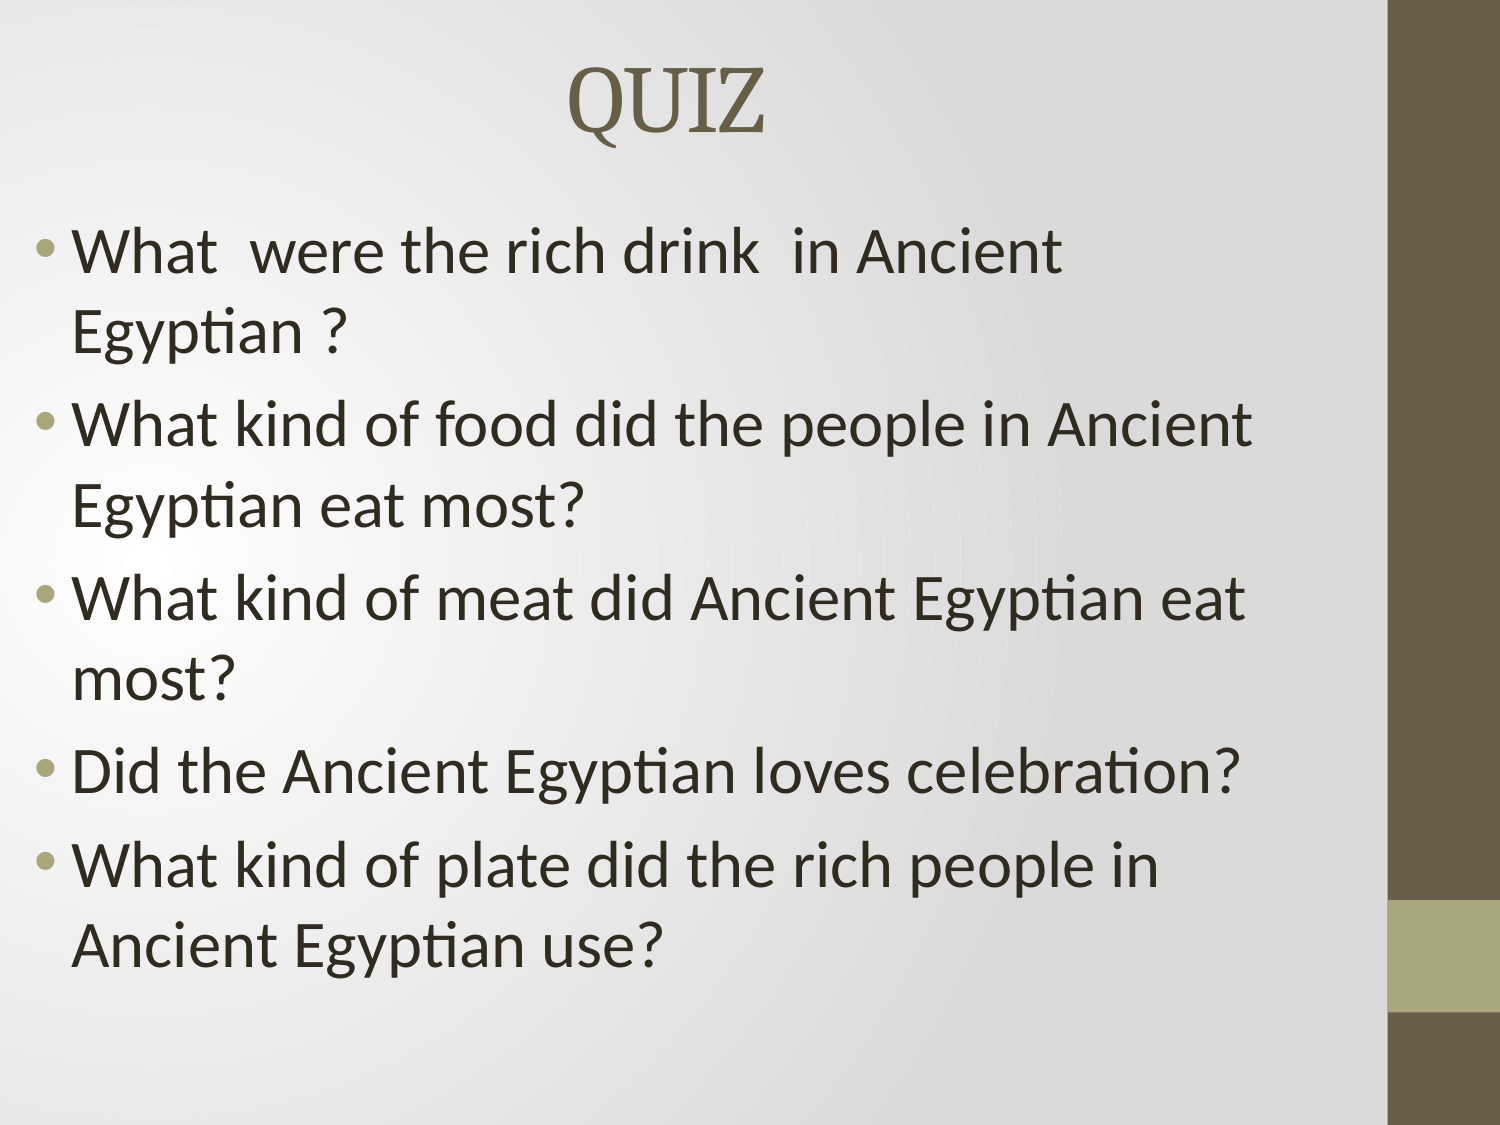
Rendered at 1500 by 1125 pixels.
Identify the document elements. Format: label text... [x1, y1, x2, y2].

title QUIZ [58, 0, 1309, 188]
list What were the rich drink in Ancient Egyptian ? What kind of food did the people in Ancient Egyptian eat most? What kind of meat did Ancient Egyptian eat most? Did the Ancient Egyptian loves celebration? What kind of plate did the rich people in Ancient Egyptian use? [0, 199, 1325, 1050]
